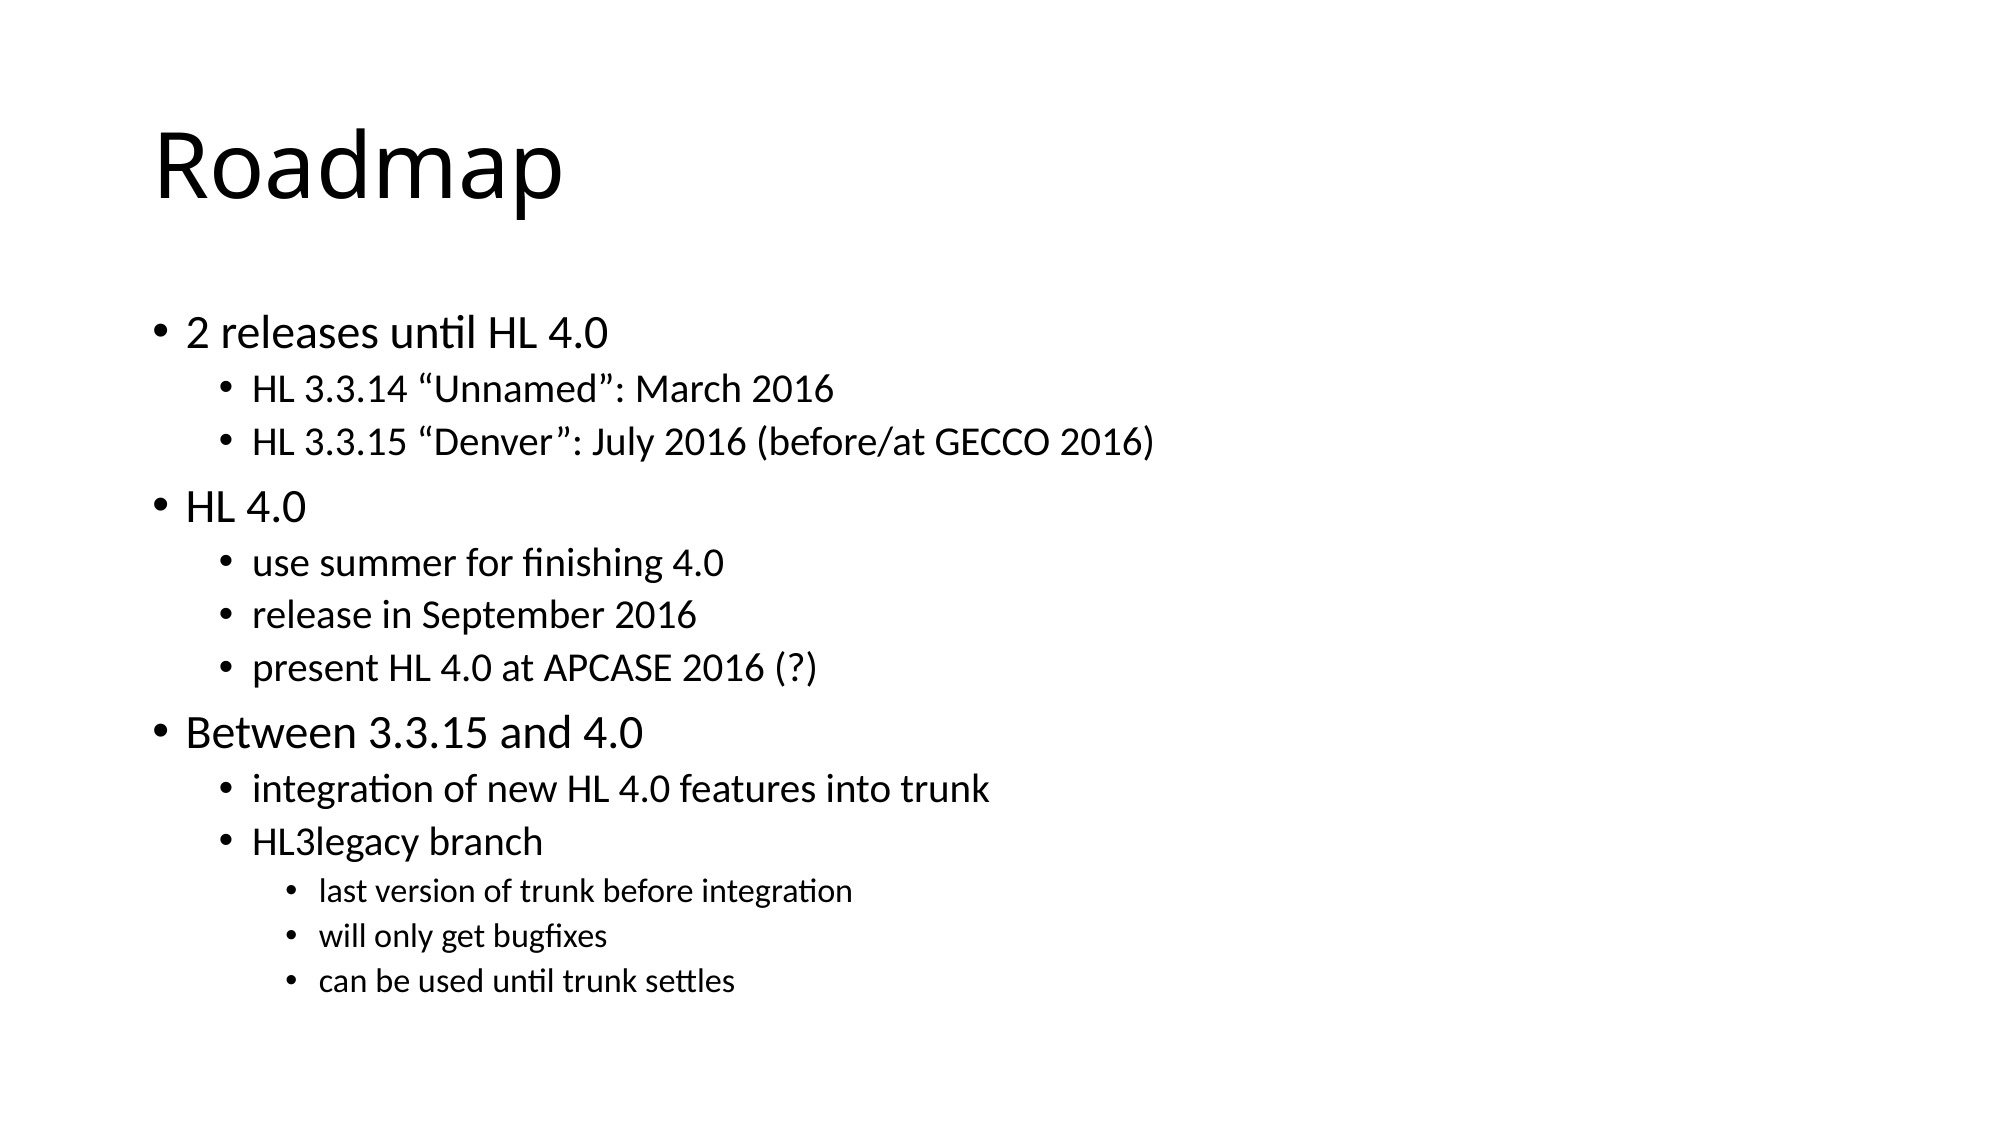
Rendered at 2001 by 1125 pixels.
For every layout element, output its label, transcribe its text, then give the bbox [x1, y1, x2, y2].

list 2 releases until HL 4.0 HL 3.3.14 “Unnamed”: March 2016 HL 3.3.15 “Denver”: July 2016 (before/at GECCO 2016) HL 4.0 use summer for finishing 4.0 release in September 2016 present HL 4.0 at APCASE 2016 (?) Between 3.3.15 and 4.0 integration of new HL 4.0 features into trunk HL3legacy branch last version of trunk before integration will only get bugfixes can be used until trunk settles [137, 299, 1863, 1014]
title Roadmap [137, 59, 1863, 278]
